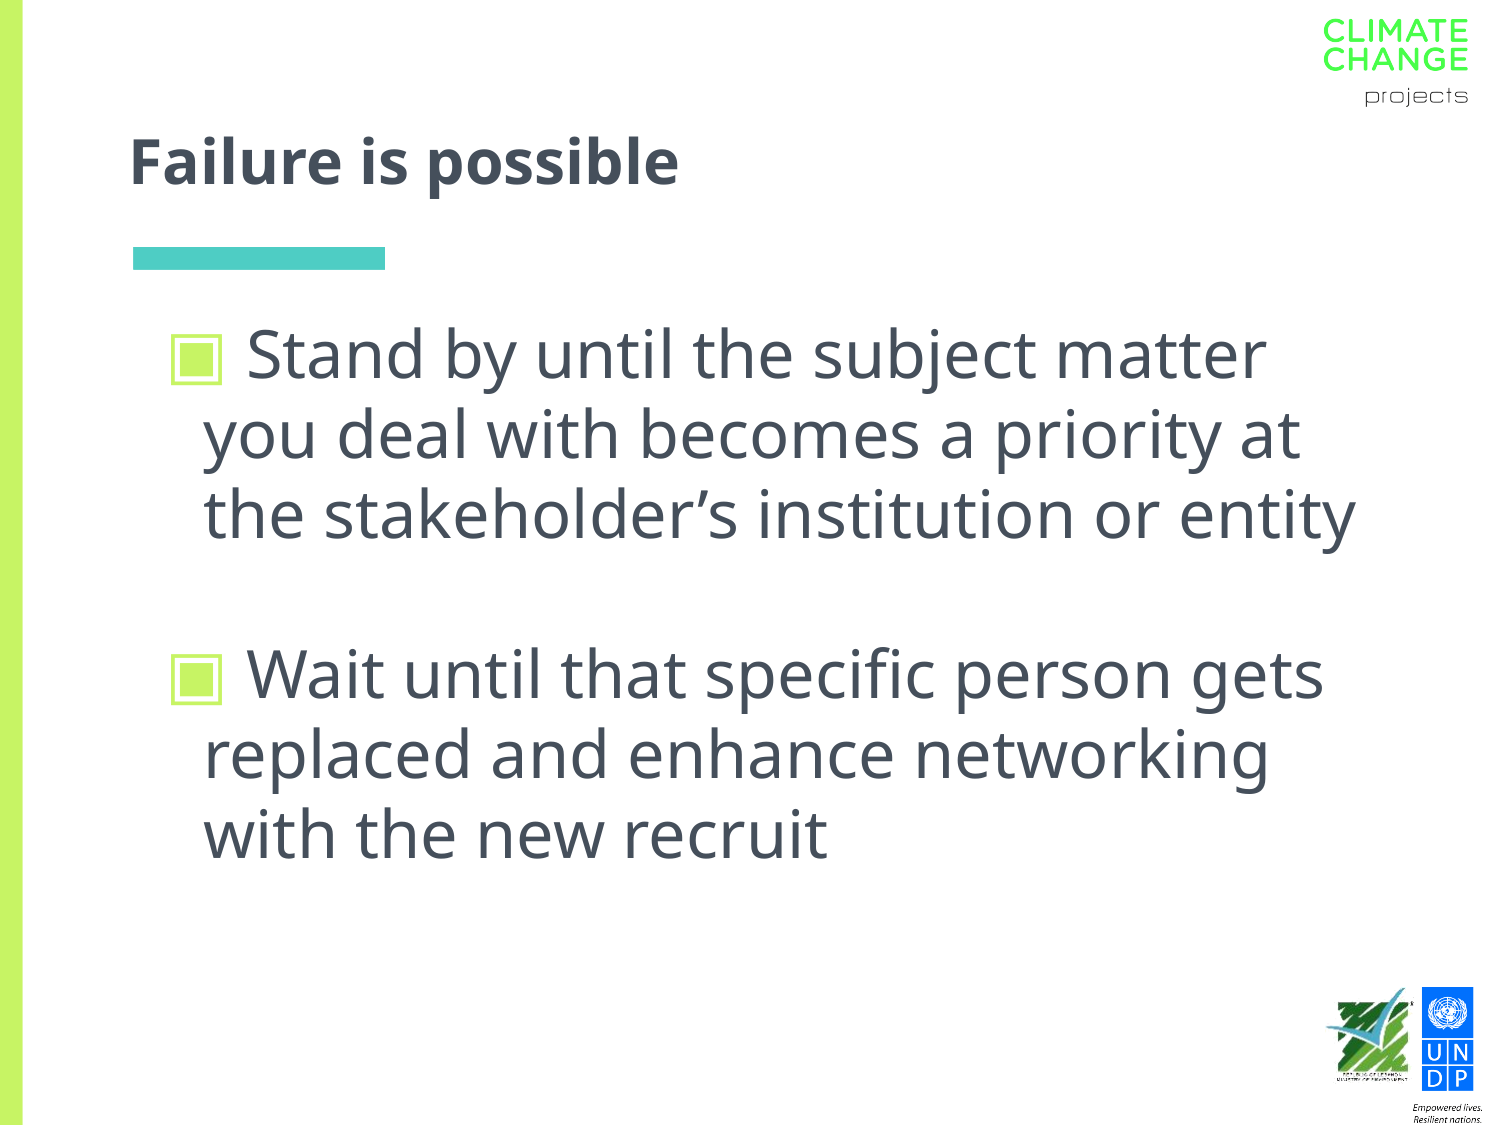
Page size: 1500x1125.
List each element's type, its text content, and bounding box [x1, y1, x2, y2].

picture [1325, 987, 1482, 1123]
list Stand by until the subject matter you deal with becomes a priority at the stakeholder’s institution or entity Wait until that specific person gets replaced and enhance networking with the new recruit [113, 297, 1387, 1021]
picture [1387, 0, 1482, 122]
title Failure is possible [113, 0, 1387, 212]
